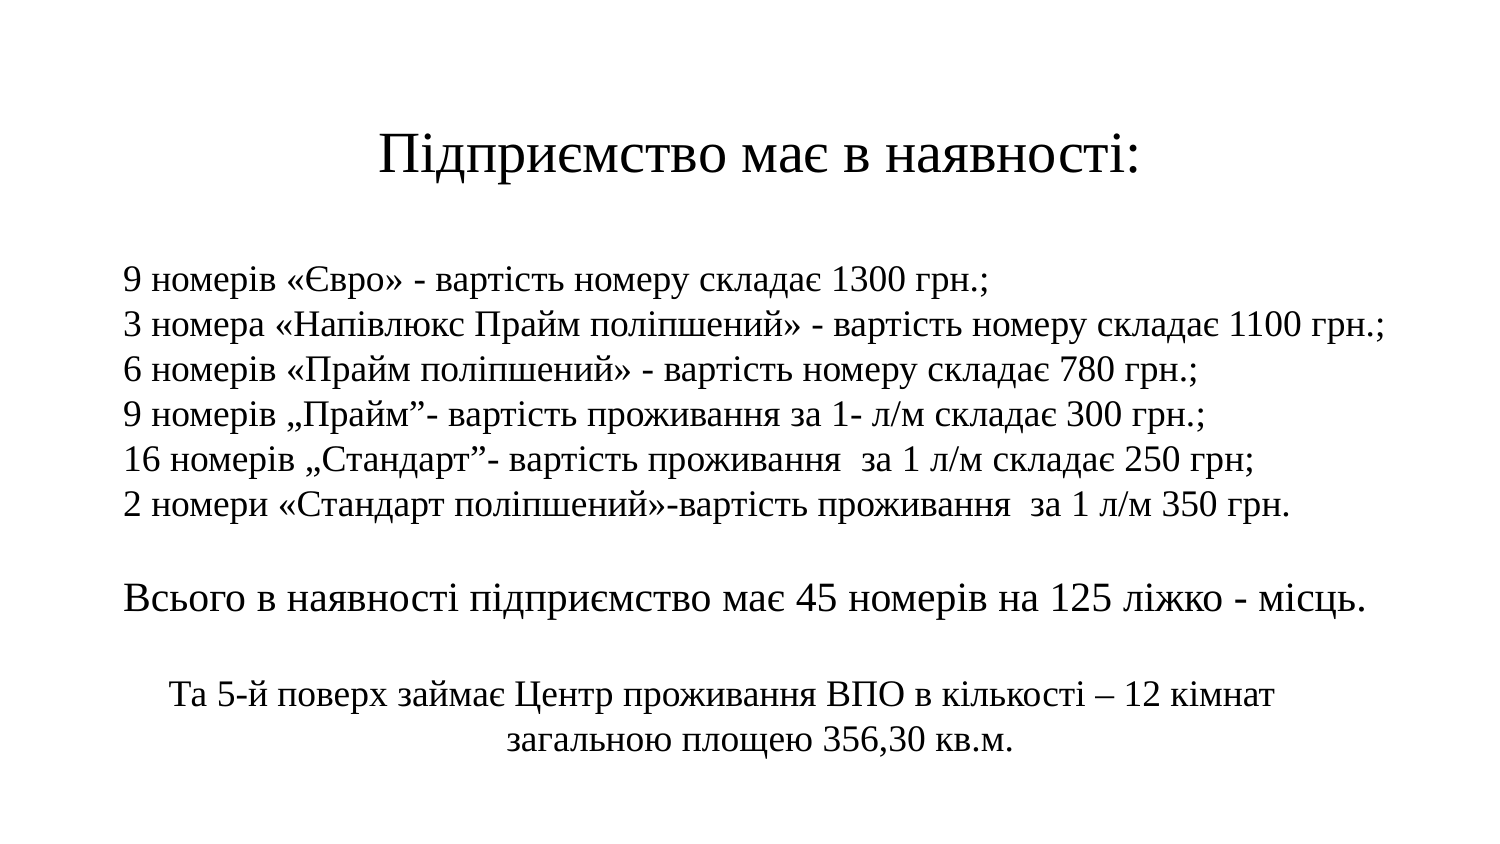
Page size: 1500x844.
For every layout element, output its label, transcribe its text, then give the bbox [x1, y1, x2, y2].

text_box Підприємство має в наявності: 9 номерів «Євро» - вартість номеру складає 1300 грн.; 3 номера «Напівлюкс Прайм поліпшений» - вартість номеру складає 1100 грн.; 6 номерів «Прайм поліпшений» - вартість номеру складає 780 грн.; 9 номерів „Прайм”- вартість проживання за 1- л/м складає 300 грн.; 16 номерів „Стандарт”- вартість проживання за 1 л/м складає 250 грн; 2 номери «Стандарт поліпшений»-вартість проживання за 1 л/м 350 грн. Всього в наявності підприємство має 45 номерів на 125 ліжко - місць. Та 5-й поверх займає Центр проживання ВПО в кількості – 12 кімнат загальною площею 356,30 кв.м. [108, 106, 1413, 817]
